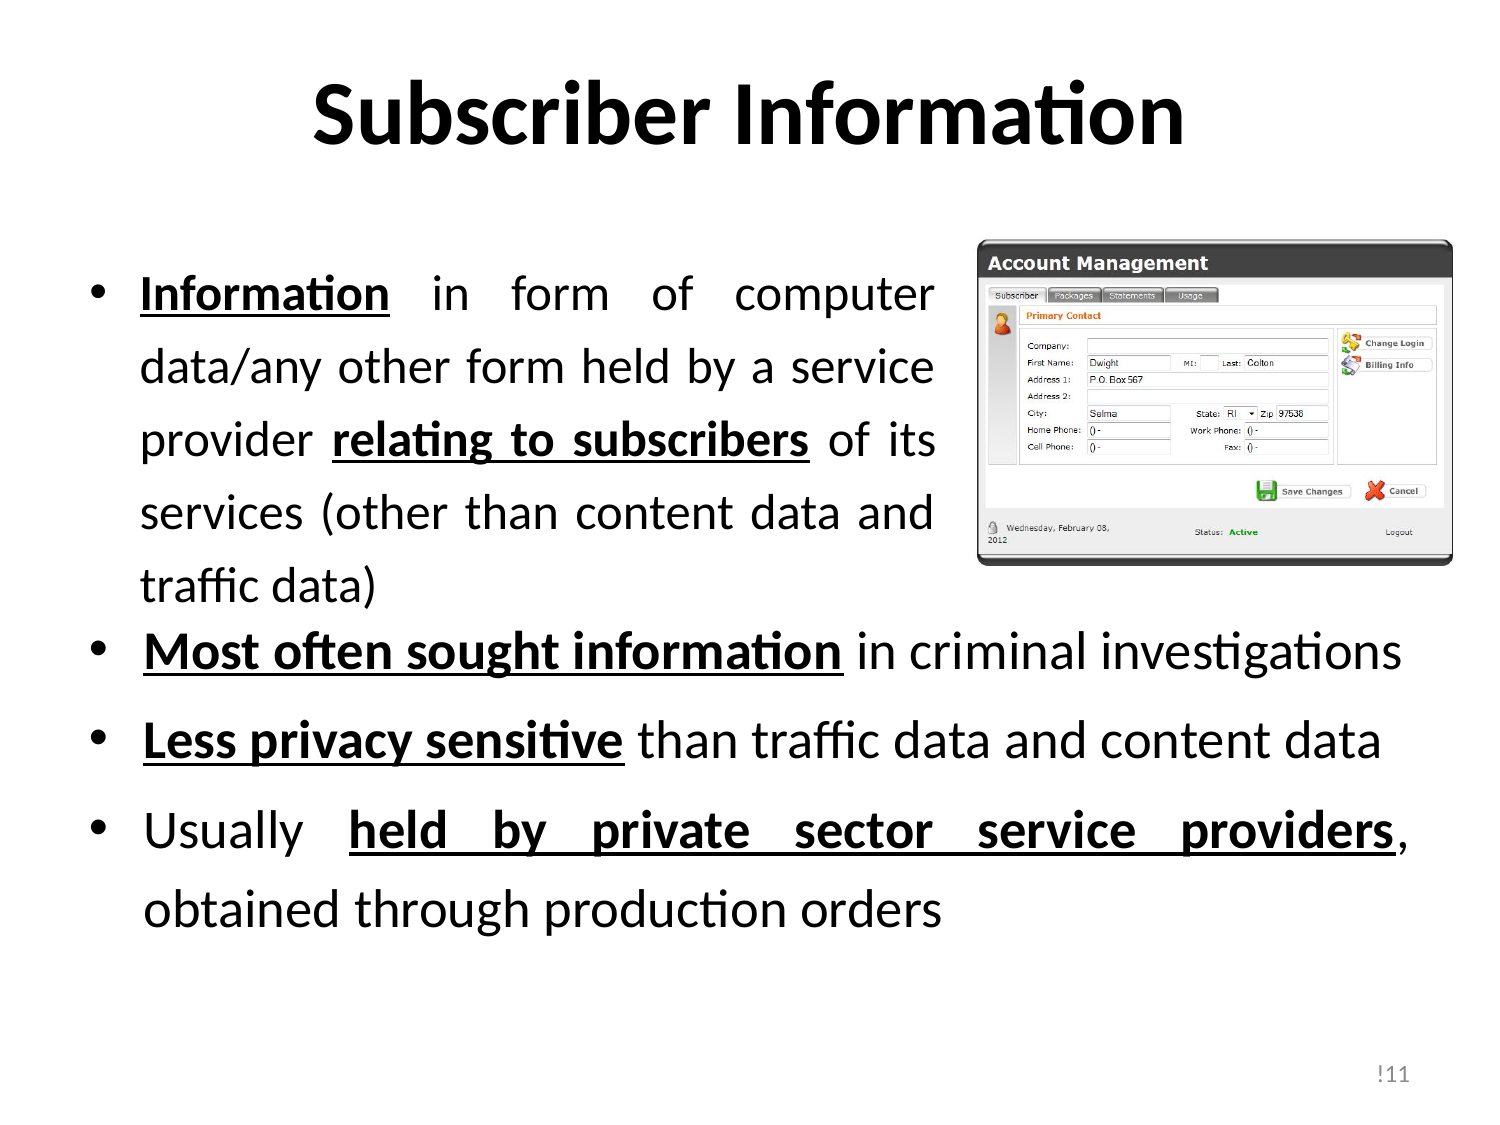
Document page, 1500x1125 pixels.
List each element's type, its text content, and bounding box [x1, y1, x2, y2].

picture [972, 235, 1459, 569]
list Most often sought information in criminal investigations Less privacy sensitive than traffic data and content data Usually held by private sector service providers, obtained through production orders [73, 593, 1425, 1050]
slide_number !11 [1074, 1042, 1425, 1103]
title Subscriber Information [75, 45, 1425, 233]
text_box Information in form of computer data/any other form held by a service provider relating to subscribers of its services (other than content data and traffic data) [74, 240, 952, 627]
